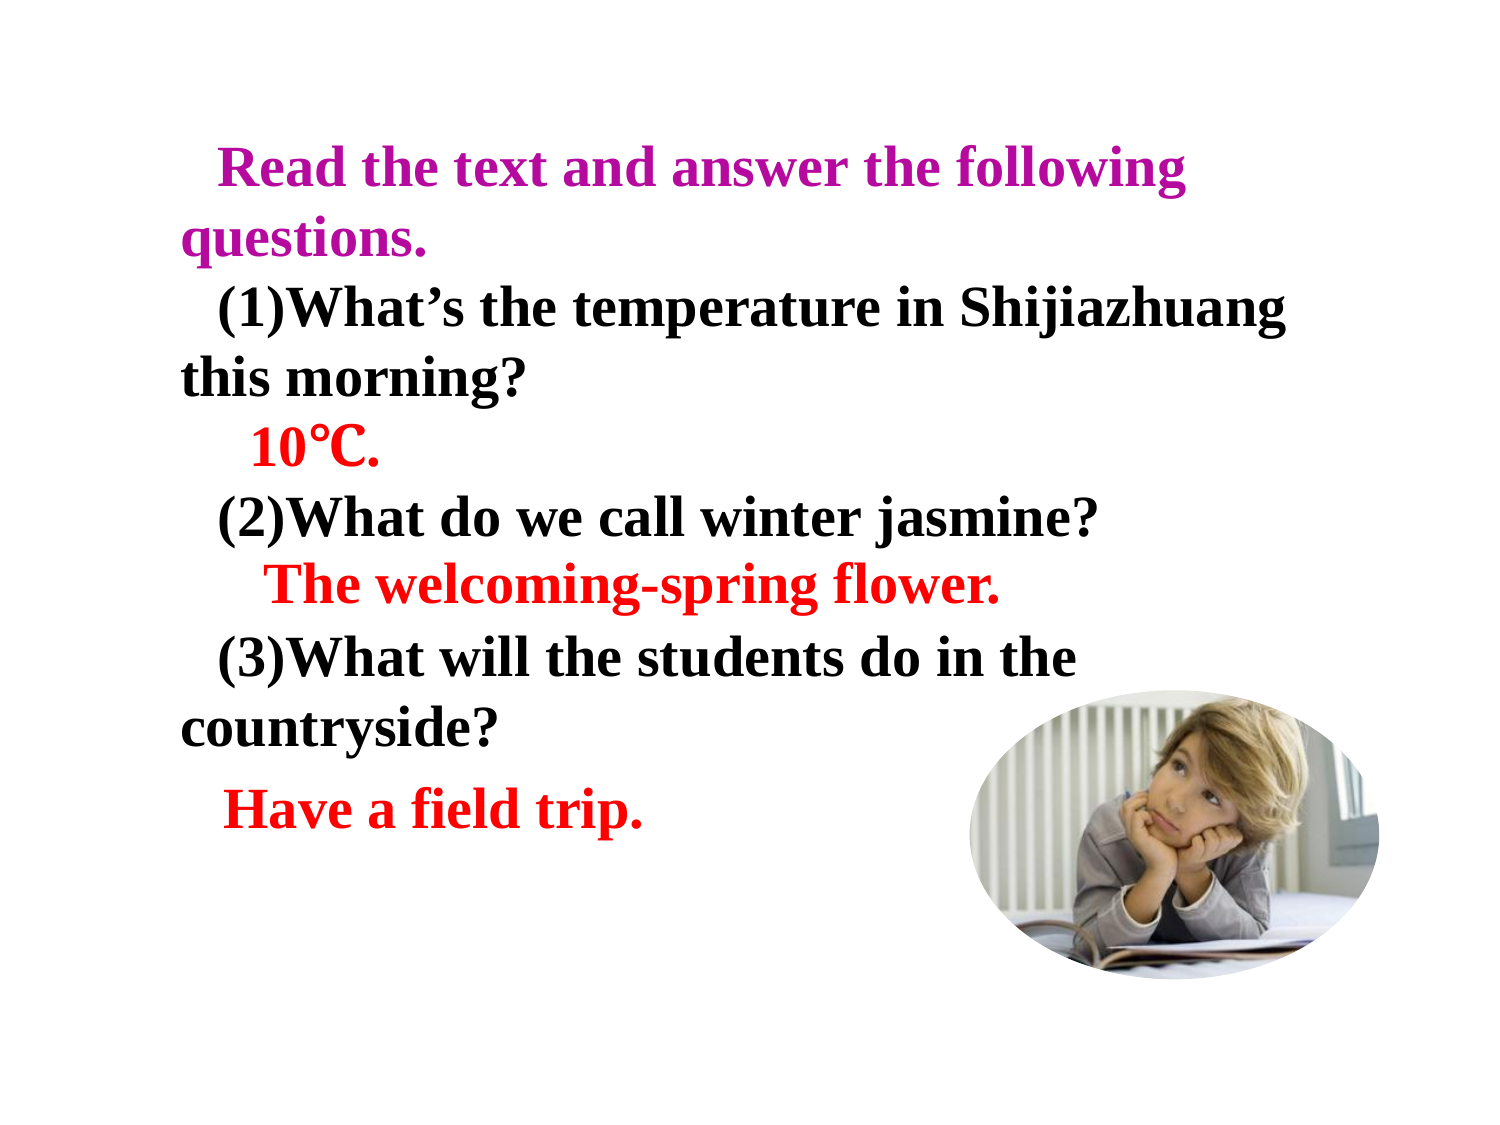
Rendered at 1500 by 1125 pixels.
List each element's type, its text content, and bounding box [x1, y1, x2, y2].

picture [969, 690, 1380, 980]
text_box Read the text and answer the following questions. (1)What’s the temperature in Shijiazhuang this morning? (2)What do we call winter jasmine? (3)What will the students do in the countryside? [165, 120, 1335, 766]
text_box 10℃. [235, 400, 397, 486]
text_box Have a field trip. [171, 763, 964, 848]
text_box The welcoming-spring flower. [249, 538, 1032, 623]
